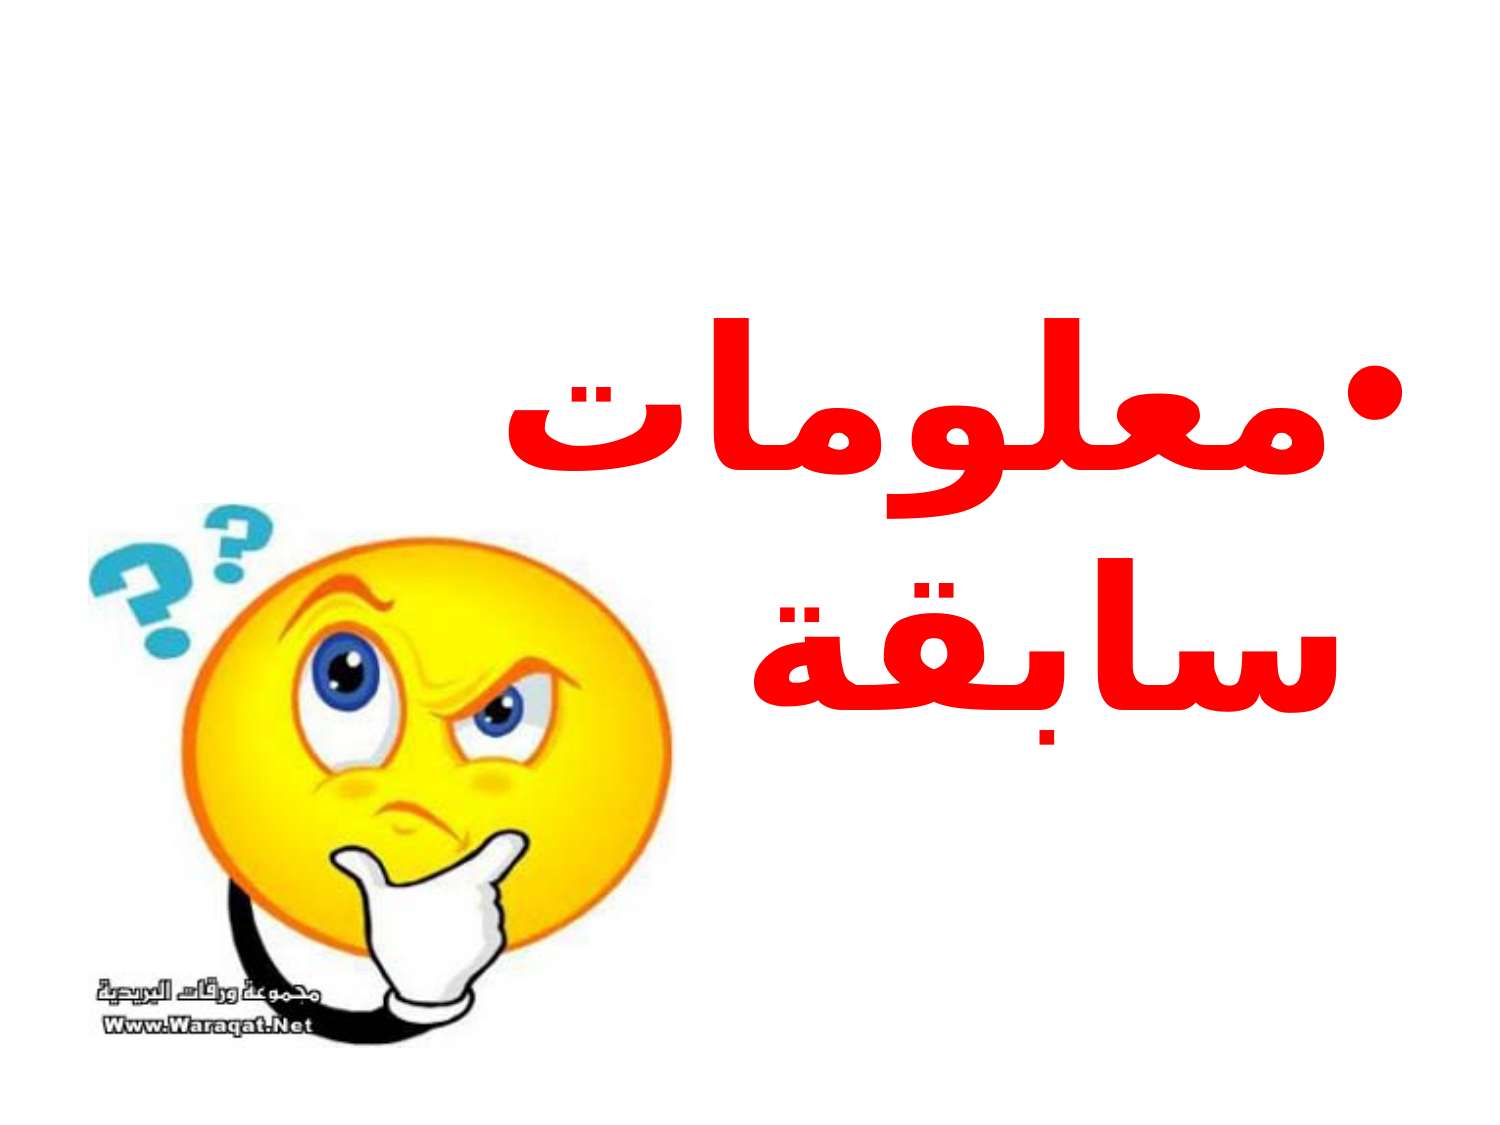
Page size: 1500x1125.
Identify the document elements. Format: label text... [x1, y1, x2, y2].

picture [88, 503, 676, 1048]
list معلومات سابقة [75, 262, 1425, 1005]
